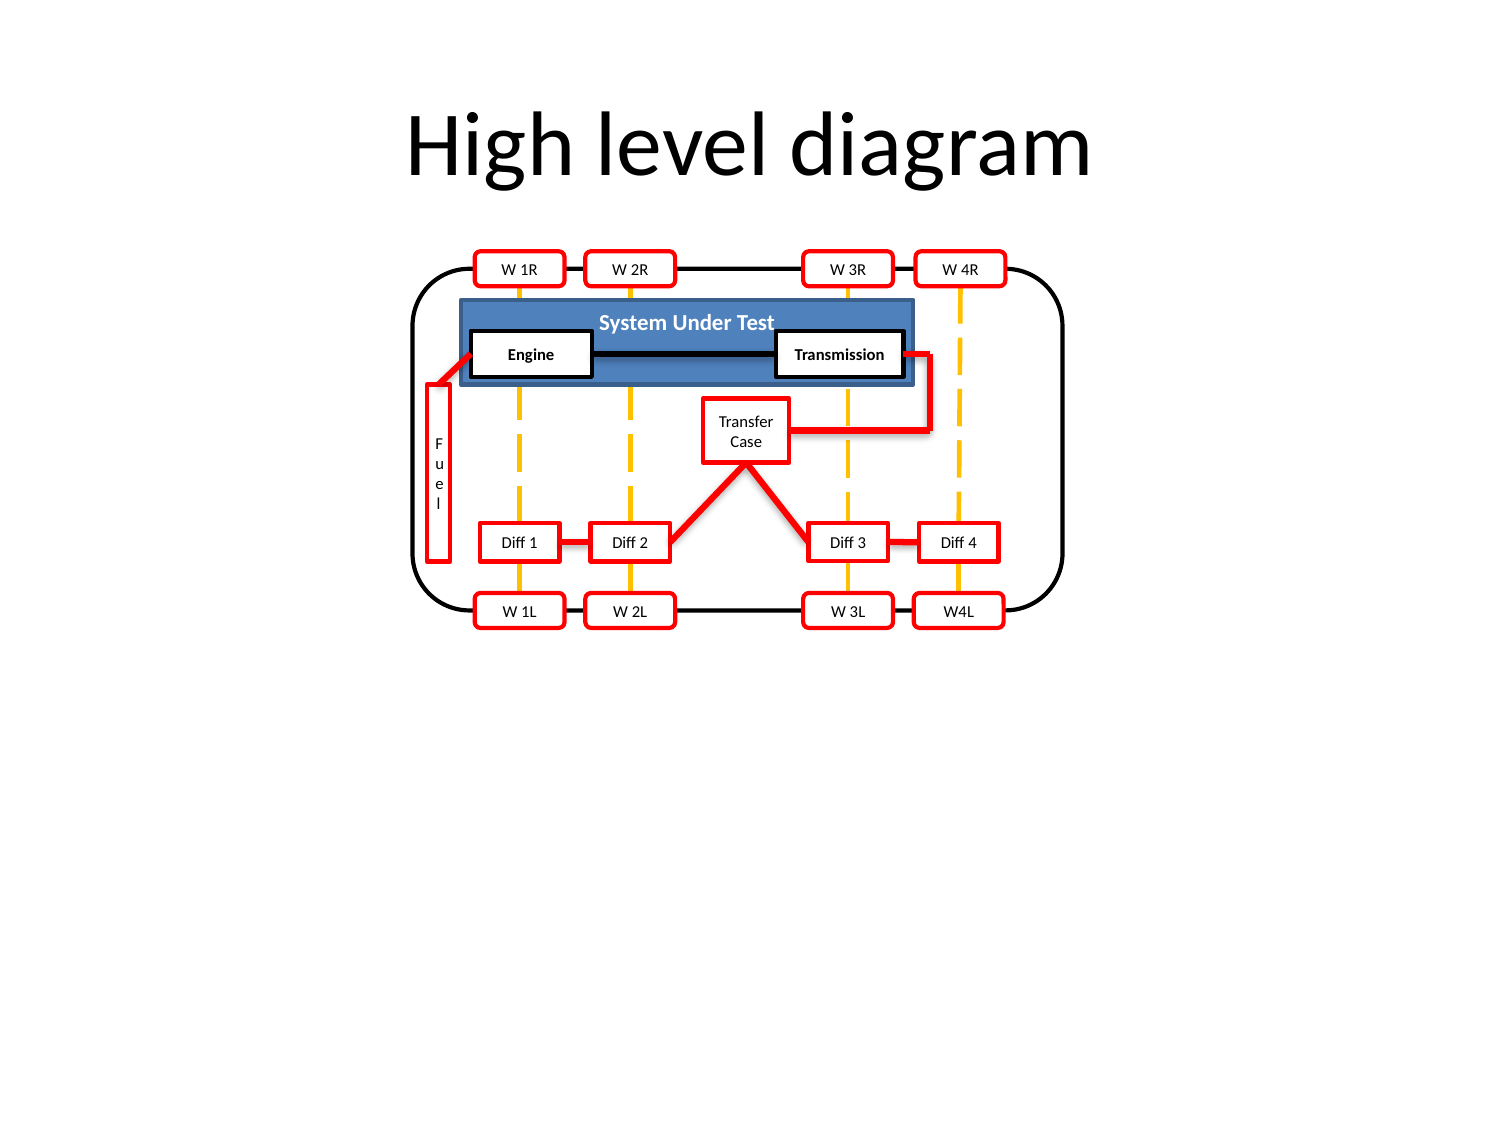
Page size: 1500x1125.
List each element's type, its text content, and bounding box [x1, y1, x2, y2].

title High level diagram [75, 45, 1425, 233]
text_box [412, 250, 1063, 629]
